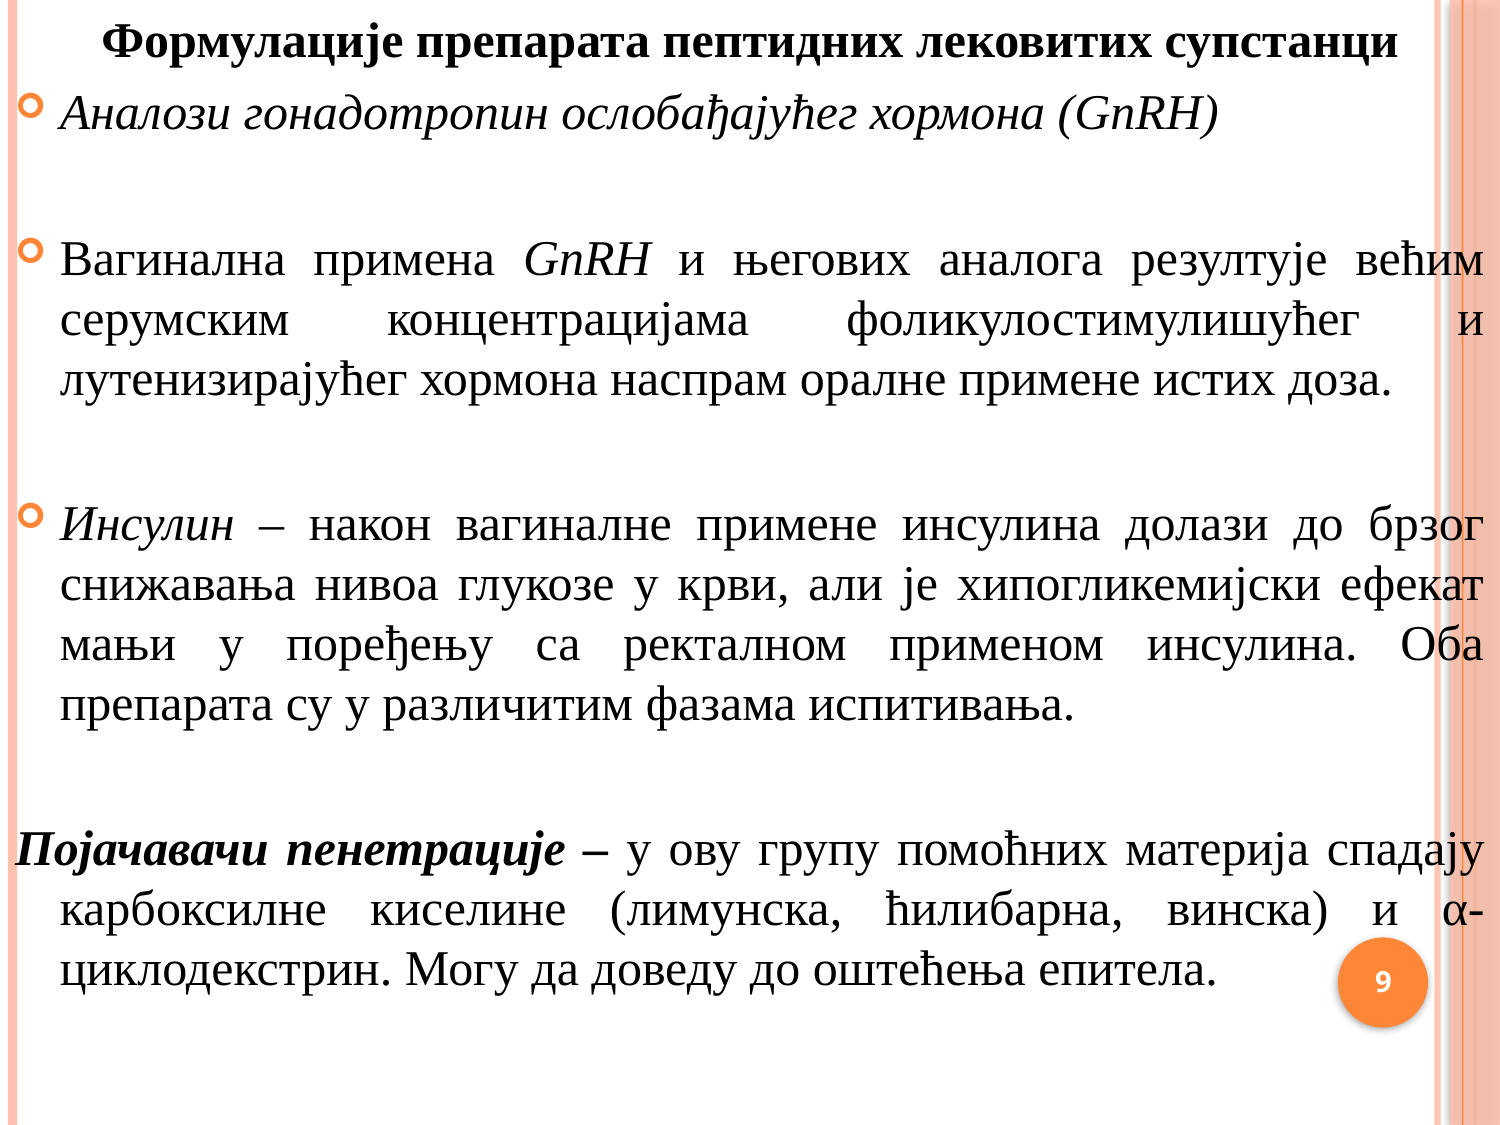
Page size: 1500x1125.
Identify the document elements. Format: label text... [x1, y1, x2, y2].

list Формулације препарата пептидних лековитих супстанци Аналози гонадотропин ослобађајућег хормона (GnRH) Вагинална примена GnRH и његових аналога резултује већим серумским концентрацијама фоликулостимулишућег и лутенизирајућег хормона наспрам оралне примене истих доза. Инсулин – након вагиналне примене инсулина долази до брзог снижавања нивоа глукозе у крви, али је хипогликемијски ефекат мањи у поређењу са ректалном применом инсулина. Оба препарата су у различитим фазама испитивања. Појачавачи пенетрације – у ову групу помоћних материја спадају карбоксилне киселине (лимунска, ћилибарна, винска) и α-циклодекстрин. Могу да доведу до оштећења епитела. [0, 0, 1500, 1125]
